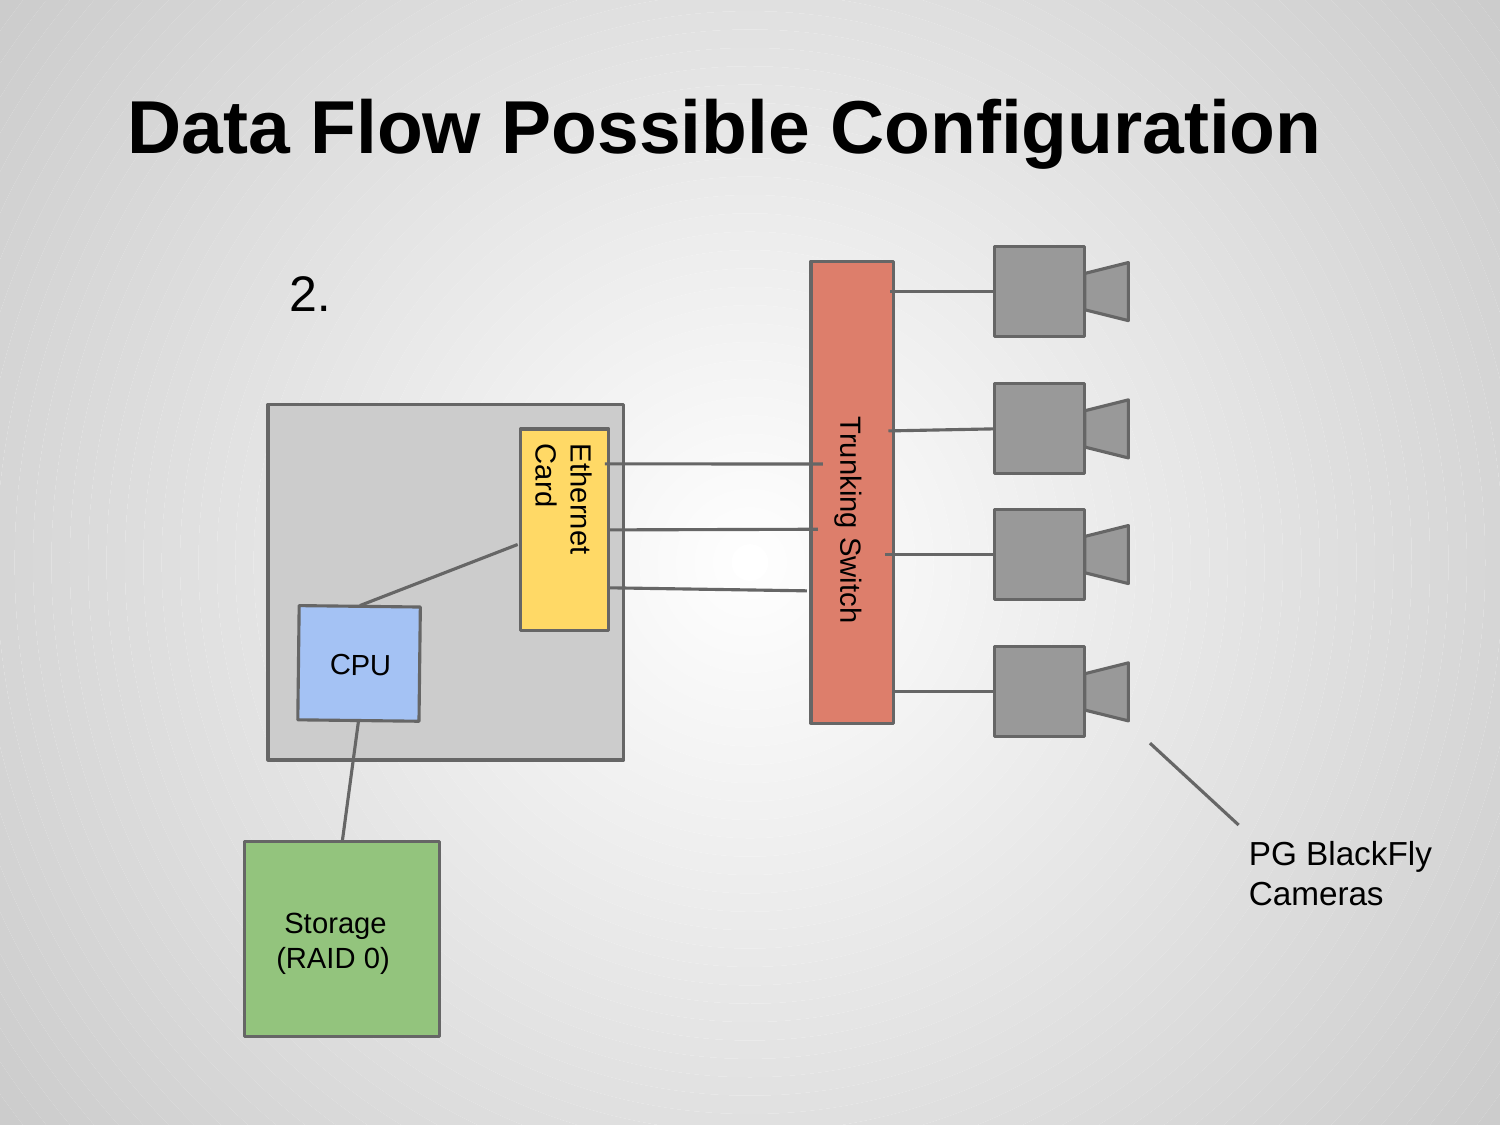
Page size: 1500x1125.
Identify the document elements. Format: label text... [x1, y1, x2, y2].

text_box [994, 246, 1129, 475]
title Data Flow Possible Configuration [75, 0, 1425, 184]
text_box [267, 404, 624, 761]
text_box 2. [274, 246, 352, 329]
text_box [1149, 742, 1239, 826]
text_box Trunking Switch [810, 261, 894, 724]
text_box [888, 428, 995, 432]
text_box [994, 509, 1129, 738]
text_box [341, 720, 359, 842]
text_box PG BlackFly Cameras [1233, 812, 1465, 967]
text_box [606, 587, 808, 592]
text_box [359, 544, 518, 607]
text_box Storage (RAID 0) [244, 841, 440, 1037]
